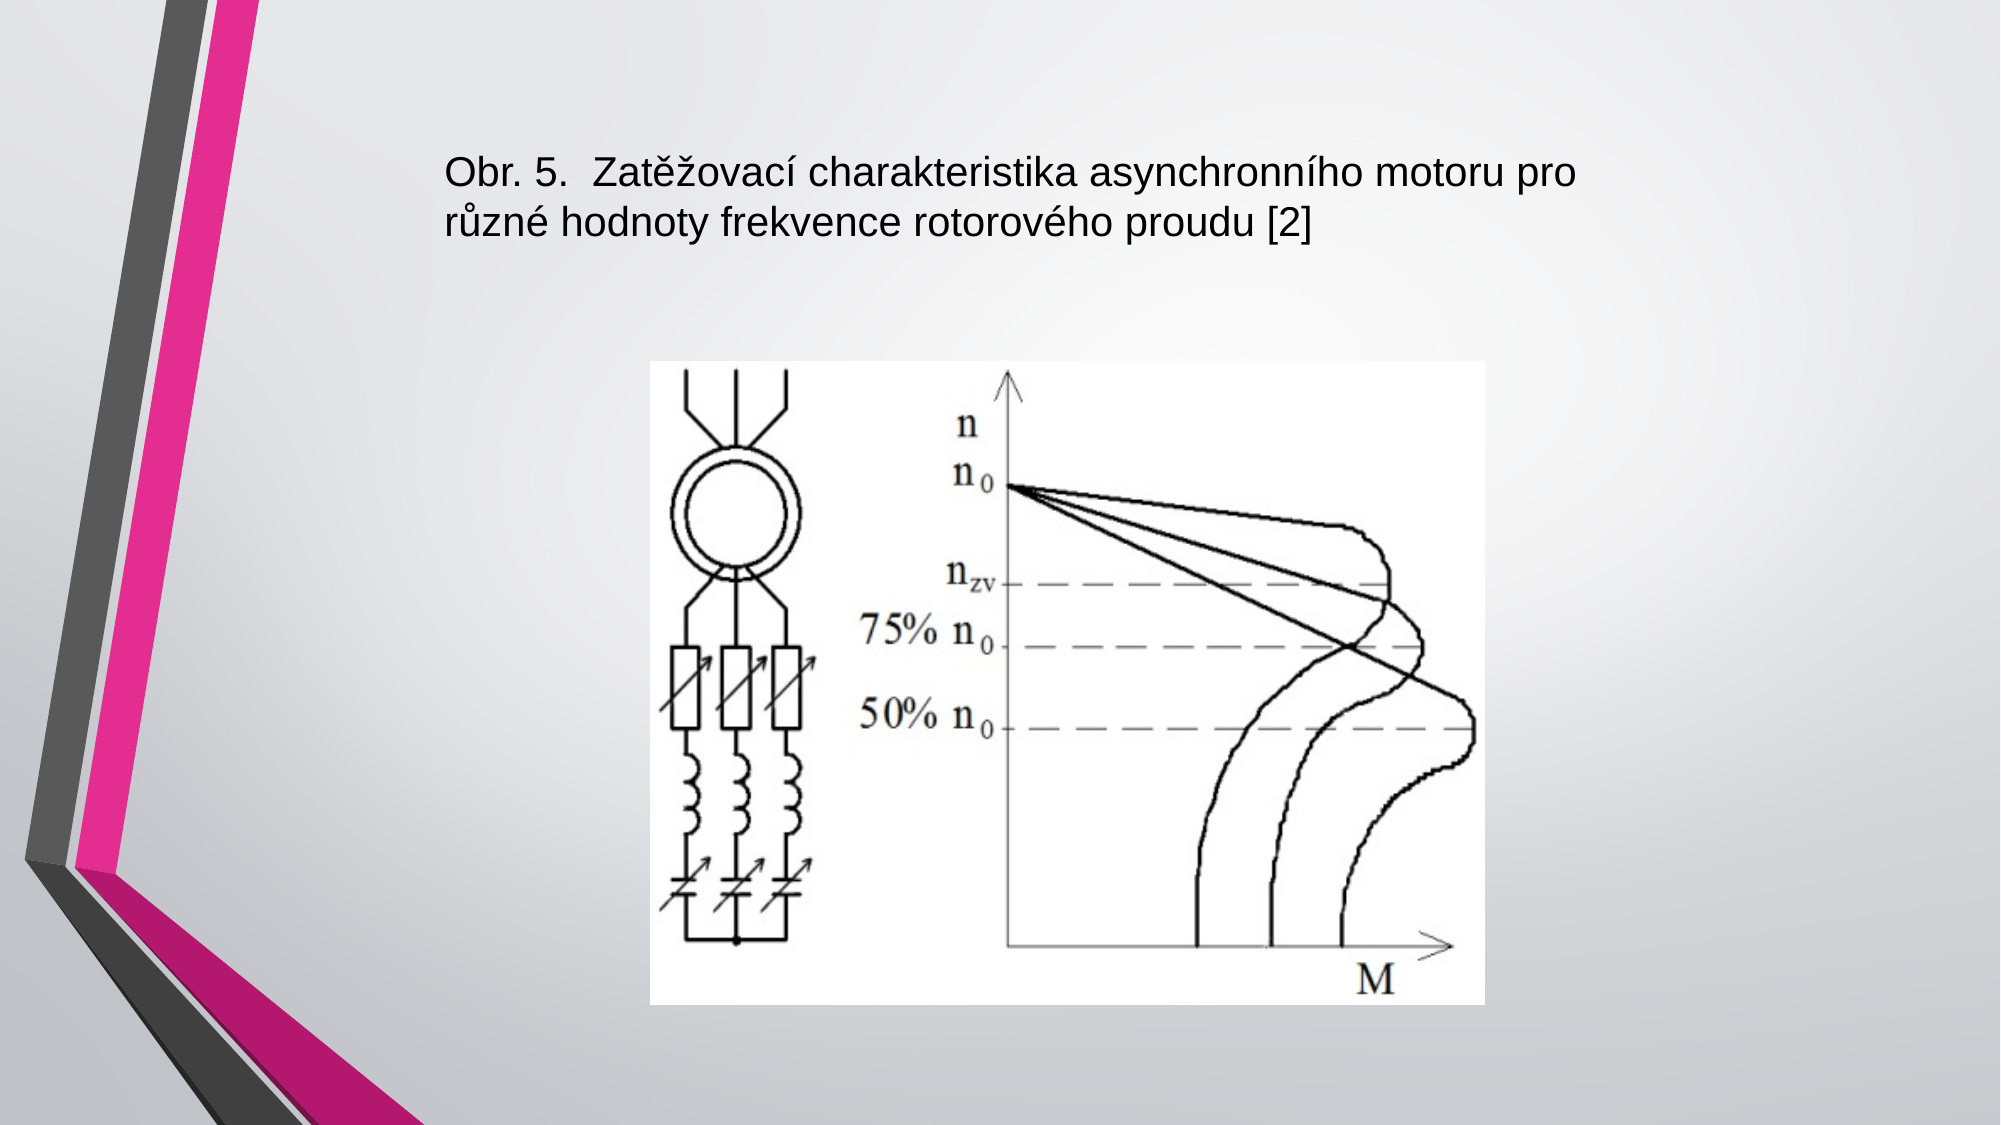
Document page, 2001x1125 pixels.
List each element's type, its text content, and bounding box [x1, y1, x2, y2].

text_box Obr. 5. Zatěžovací charakteristika asynchronního motoru pro různé hodnoty frekvence rotorového proudu [2] [429, 137, 1746, 252]
picture [649, 361, 1485, 1005]
